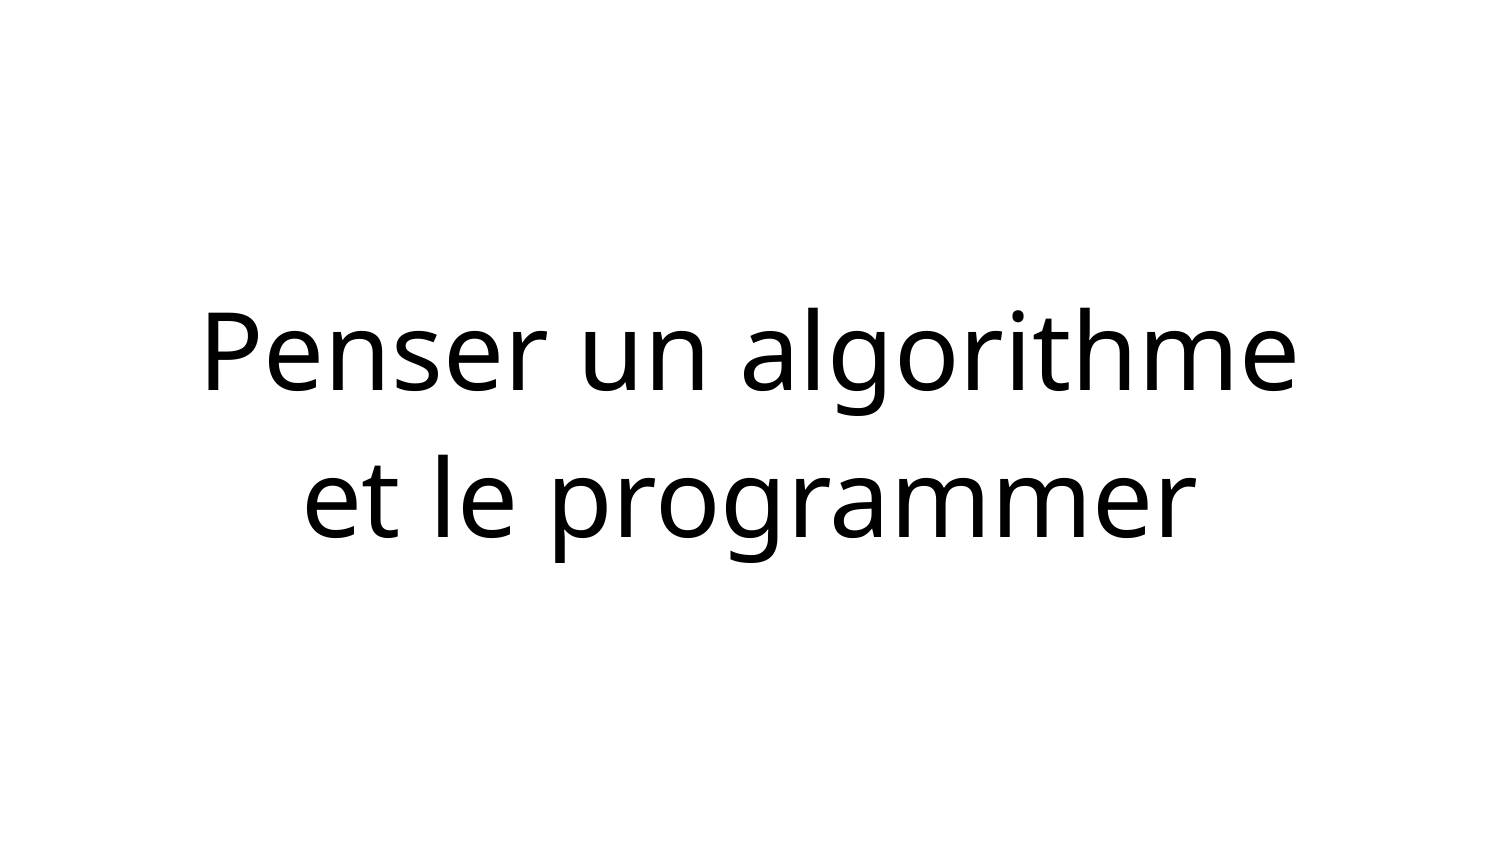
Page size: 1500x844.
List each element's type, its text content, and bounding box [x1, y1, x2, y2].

title Penser un algorithme et le programmer [51, 140, 1449, 704]
